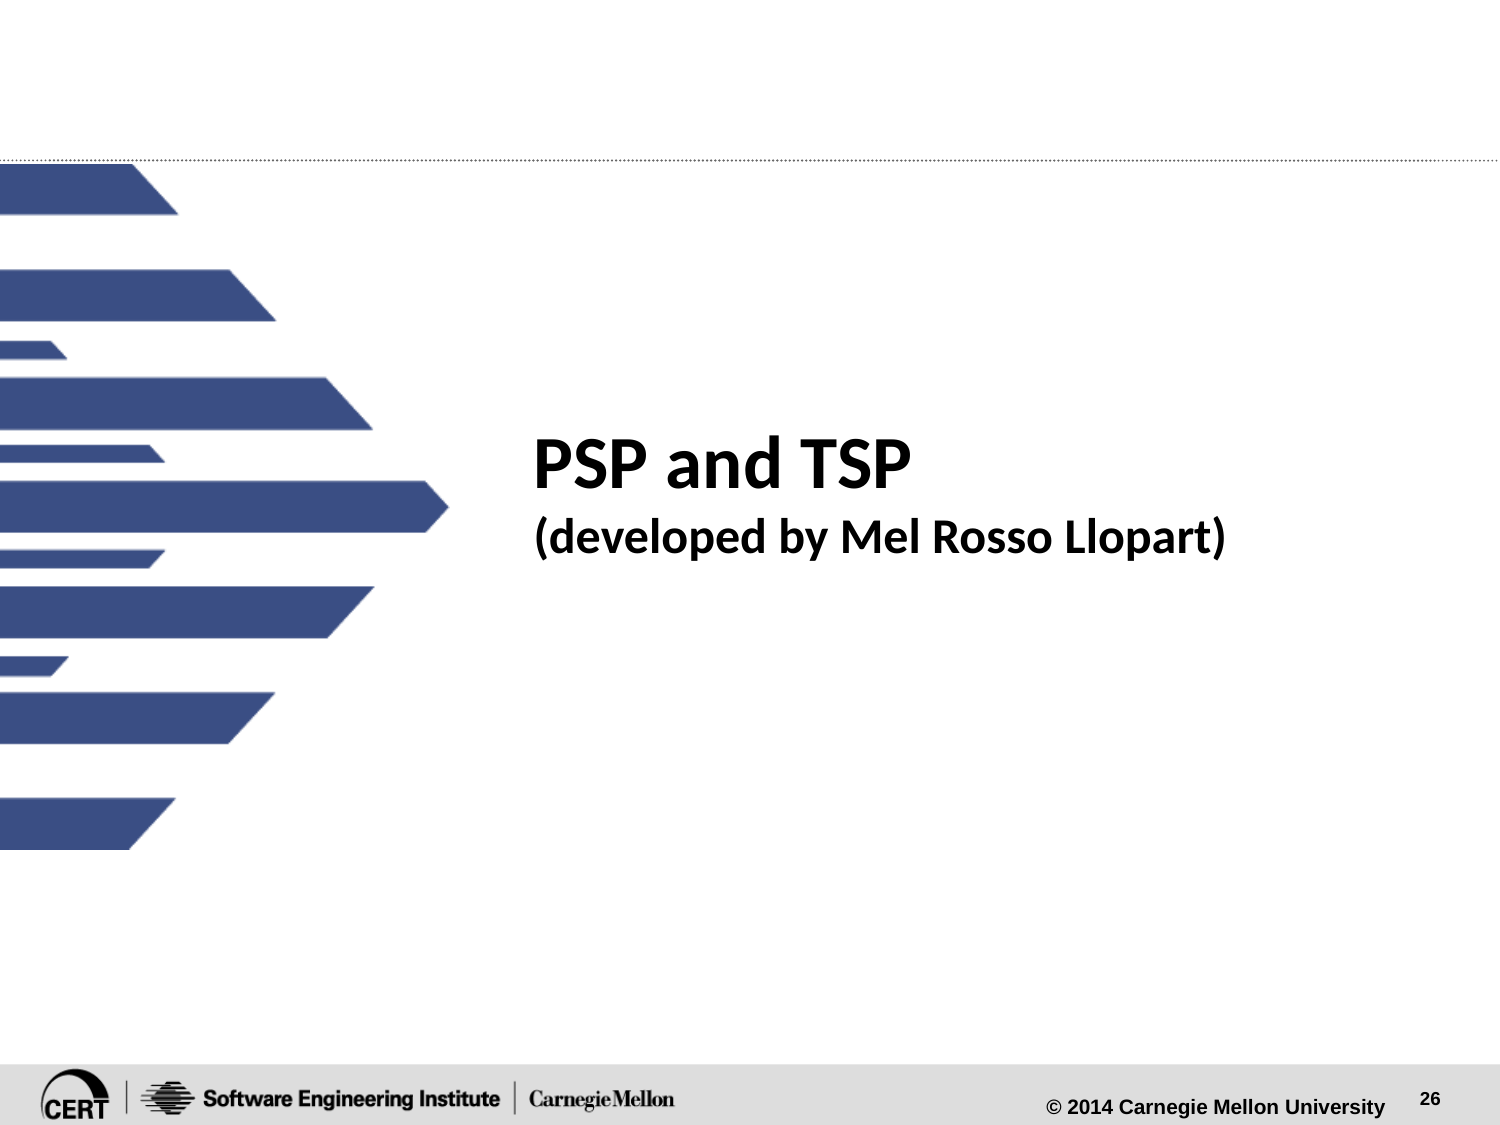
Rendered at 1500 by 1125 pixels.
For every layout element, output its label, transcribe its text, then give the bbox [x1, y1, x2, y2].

text_box PSP and TSP (developed by Mel Rosso Llopart) [518, 374, 1469, 692]
picture [0, 164, 450, 851]
picture [24, 1065, 688, 1125]
